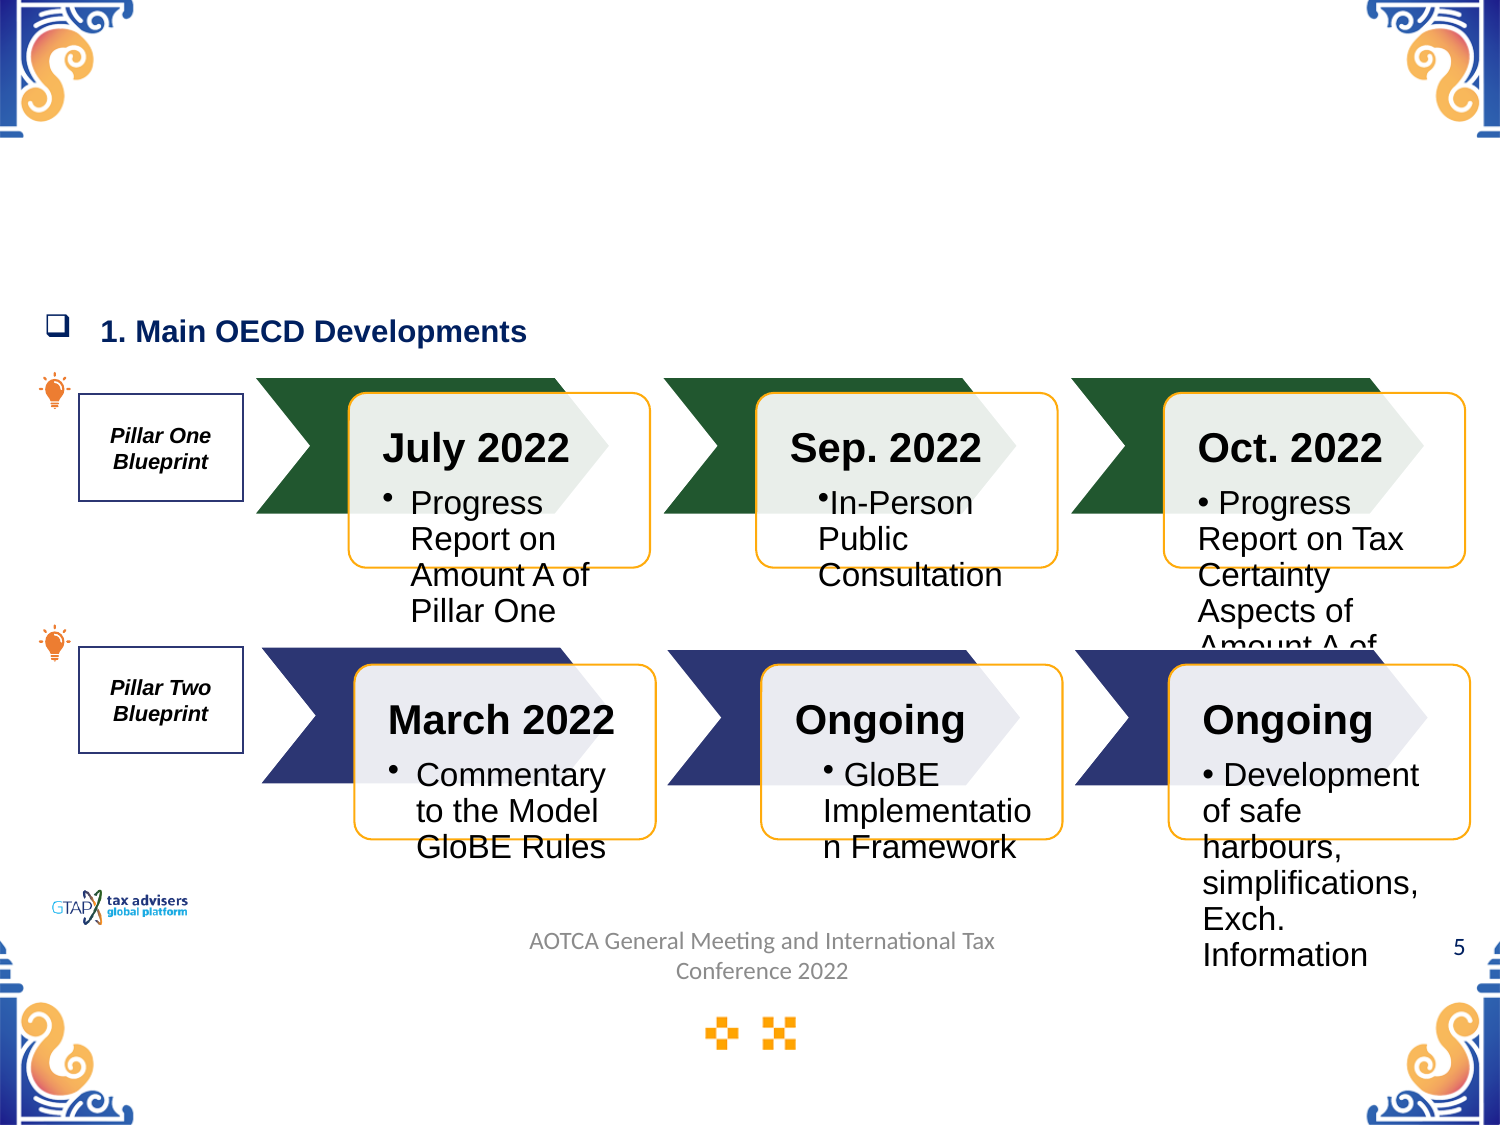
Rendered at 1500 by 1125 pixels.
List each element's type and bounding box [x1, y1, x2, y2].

text_box [253, 360, 1466, 585]
text_box [38, 624, 71, 662]
text_box [259, 632, 1471, 857]
picture [0, 0, 1500, 1125]
text_box [38, 371, 71, 410]
